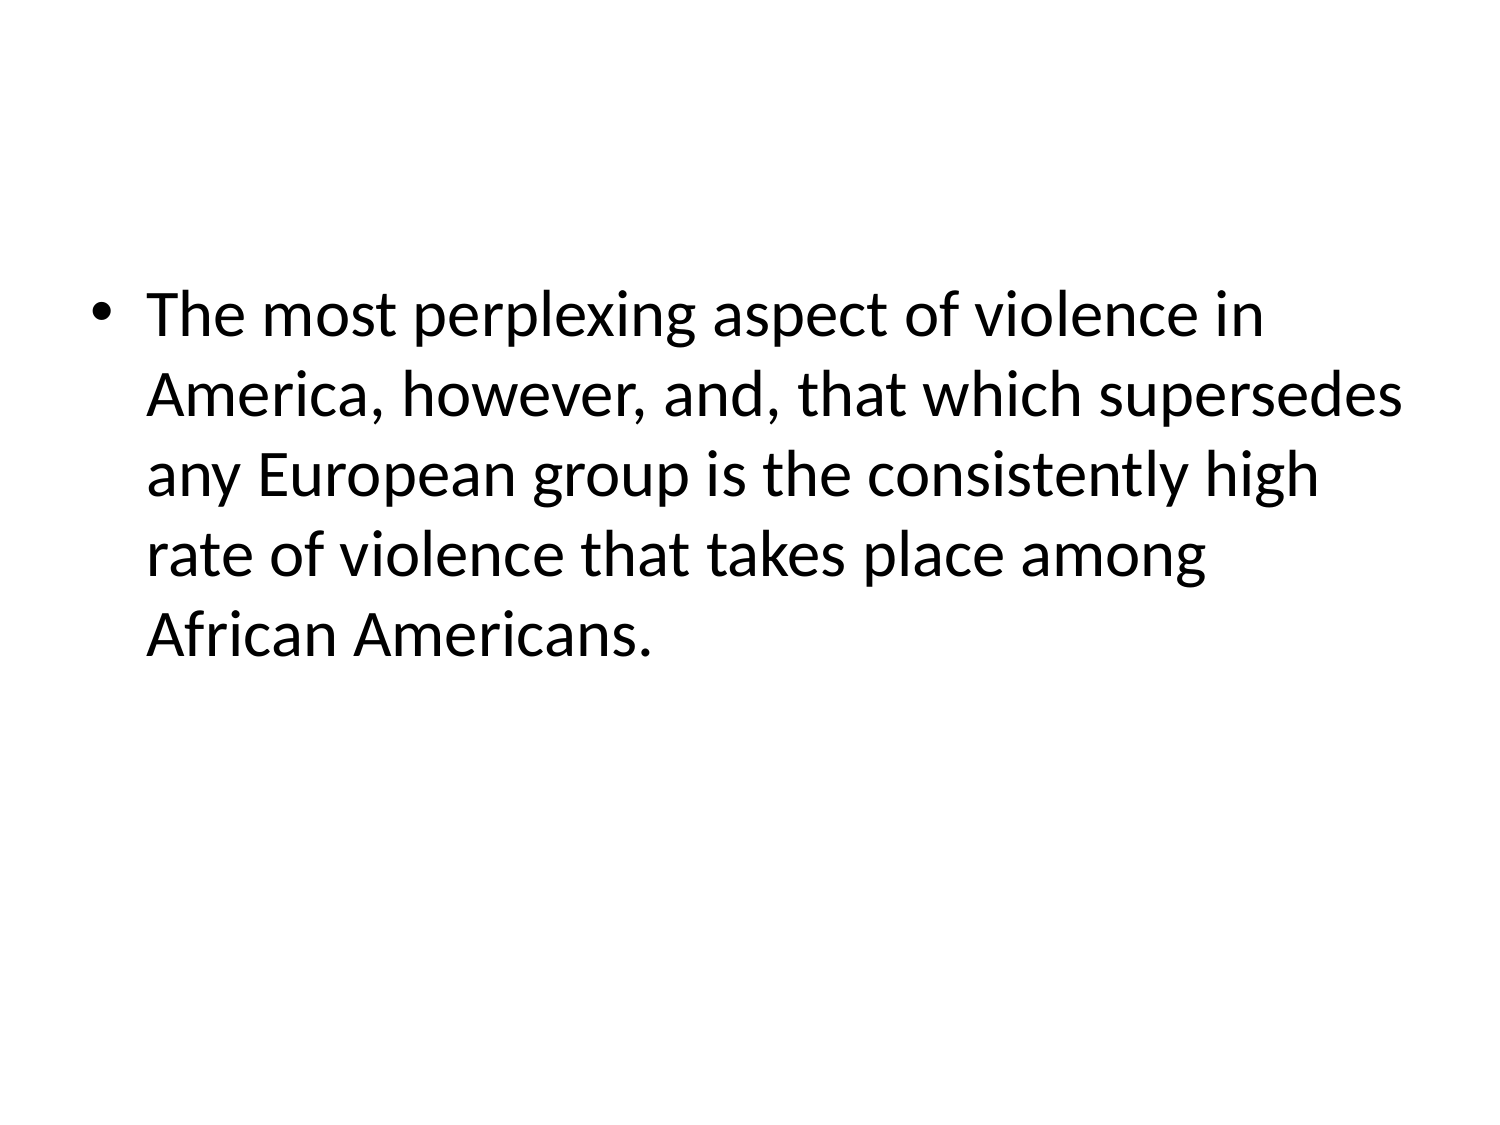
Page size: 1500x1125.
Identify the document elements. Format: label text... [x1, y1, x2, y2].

list The most perplexing aspect of violence in America, however, and, that which supersedes any European group is the consistently high rate of violence that takes place among African Americans. [75, 262, 1425, 1005]
